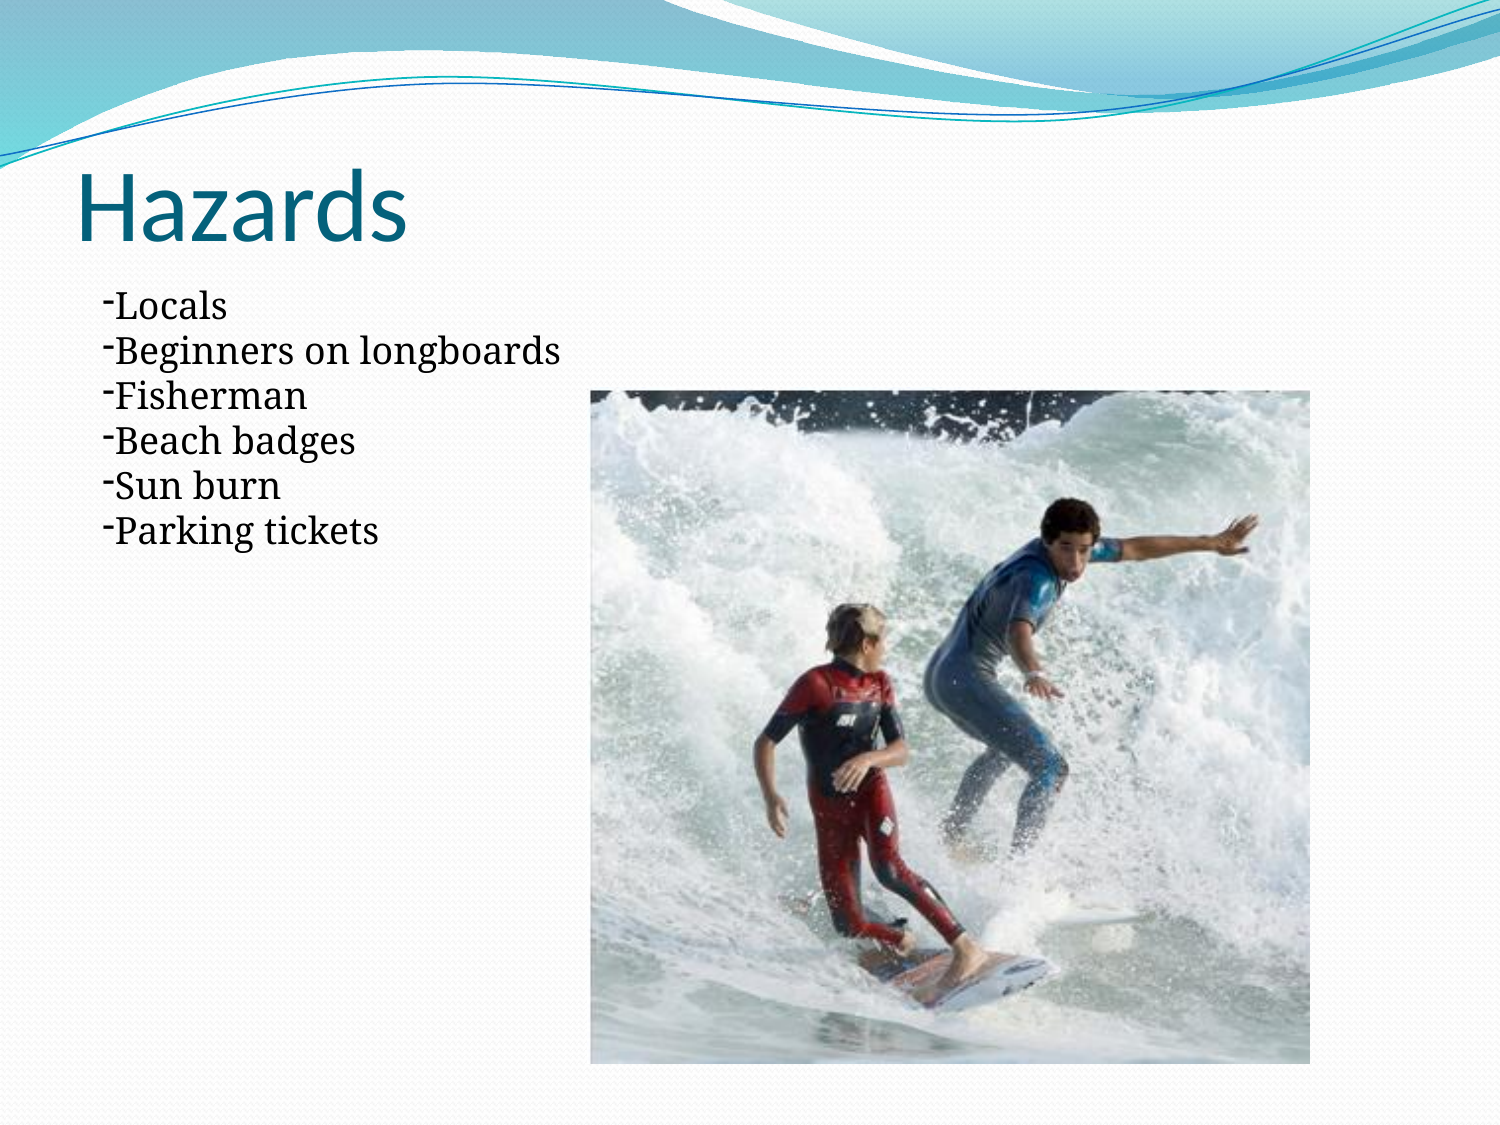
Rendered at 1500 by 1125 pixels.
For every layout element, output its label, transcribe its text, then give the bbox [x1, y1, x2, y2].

title Hazards [75, 115, 1438, 263]
picture [587, 387, 1310, 1065]
text_box Locals Beginners on longboards Fisherman Beach badges Sun burn Parking tickets [87, 274, 738, 560]
